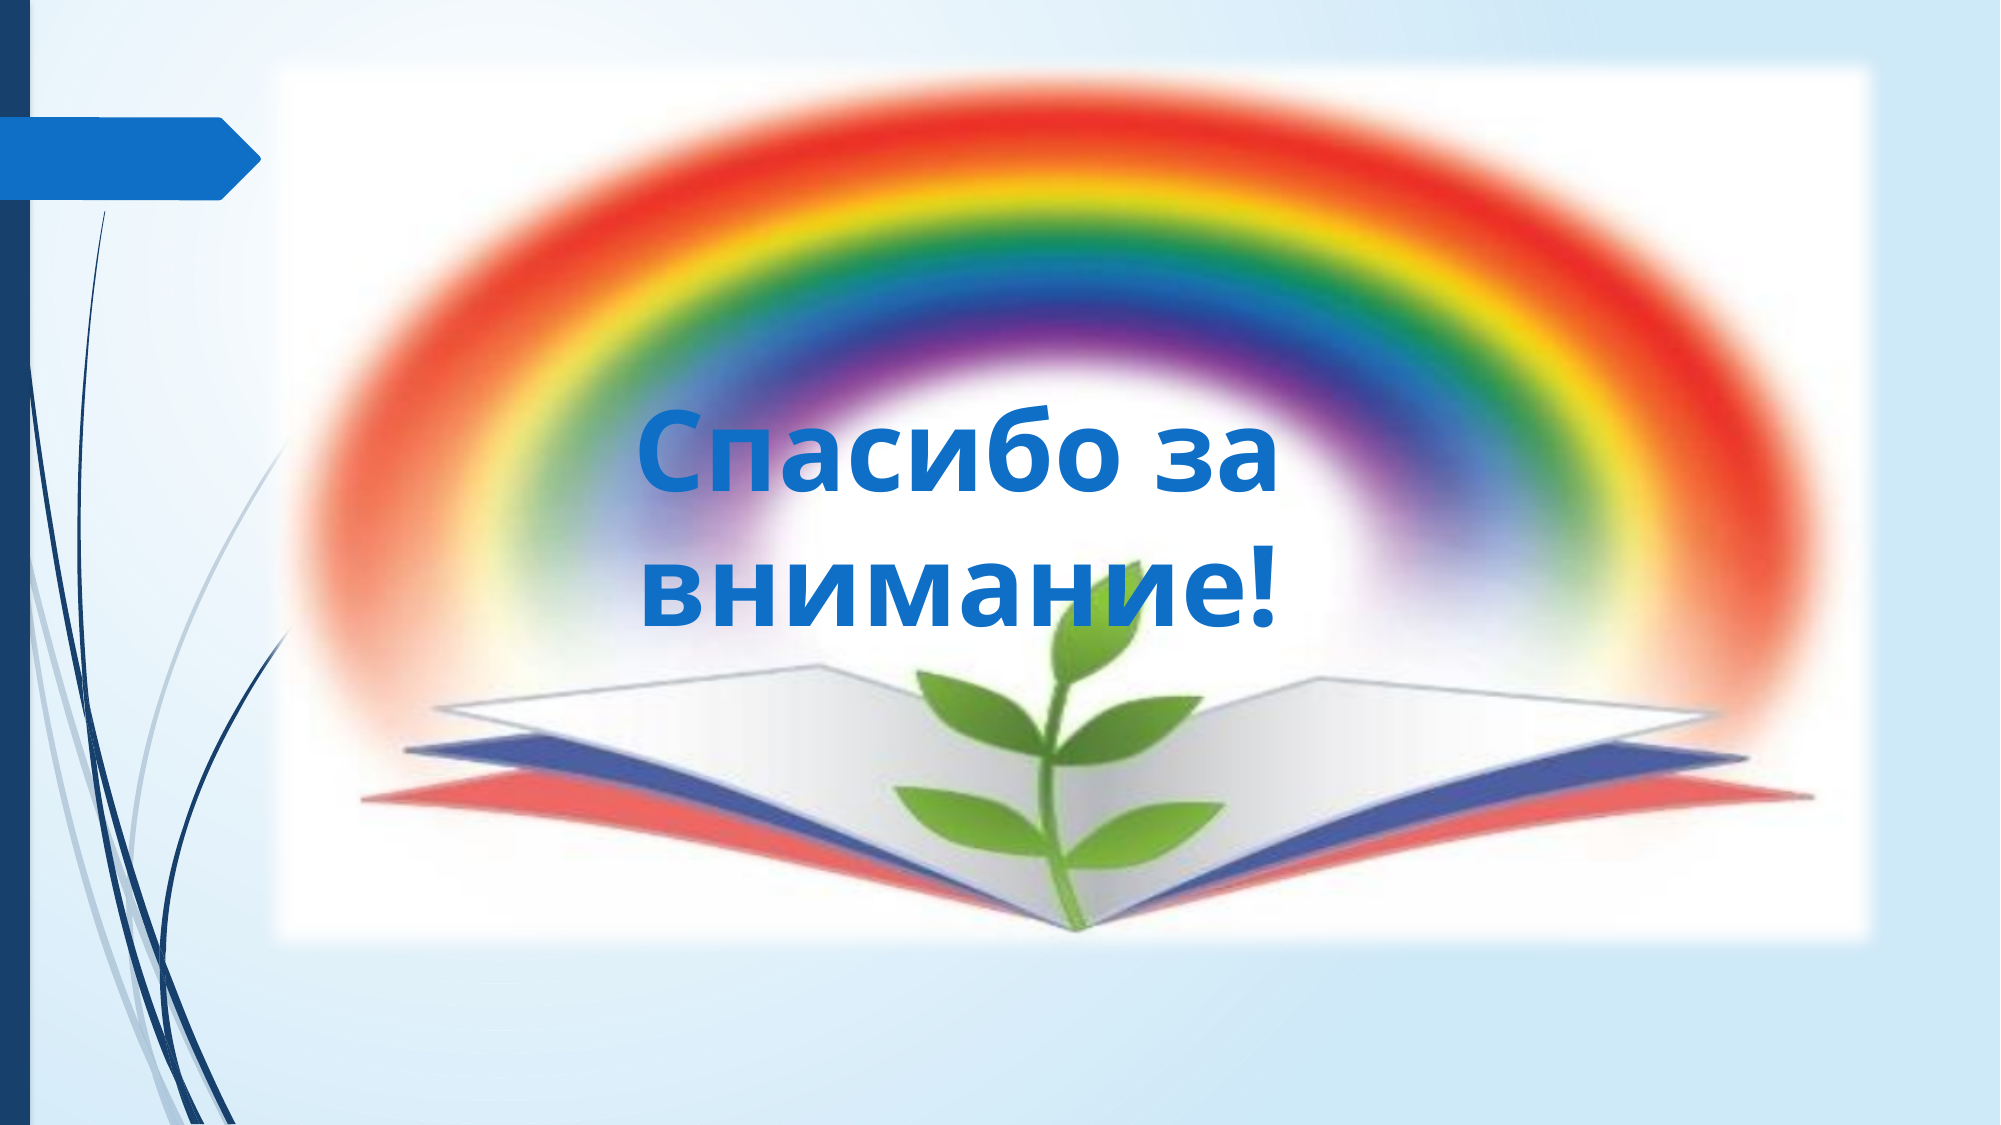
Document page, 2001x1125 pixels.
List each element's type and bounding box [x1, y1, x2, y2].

picture [259, 49, 1888, 960]
